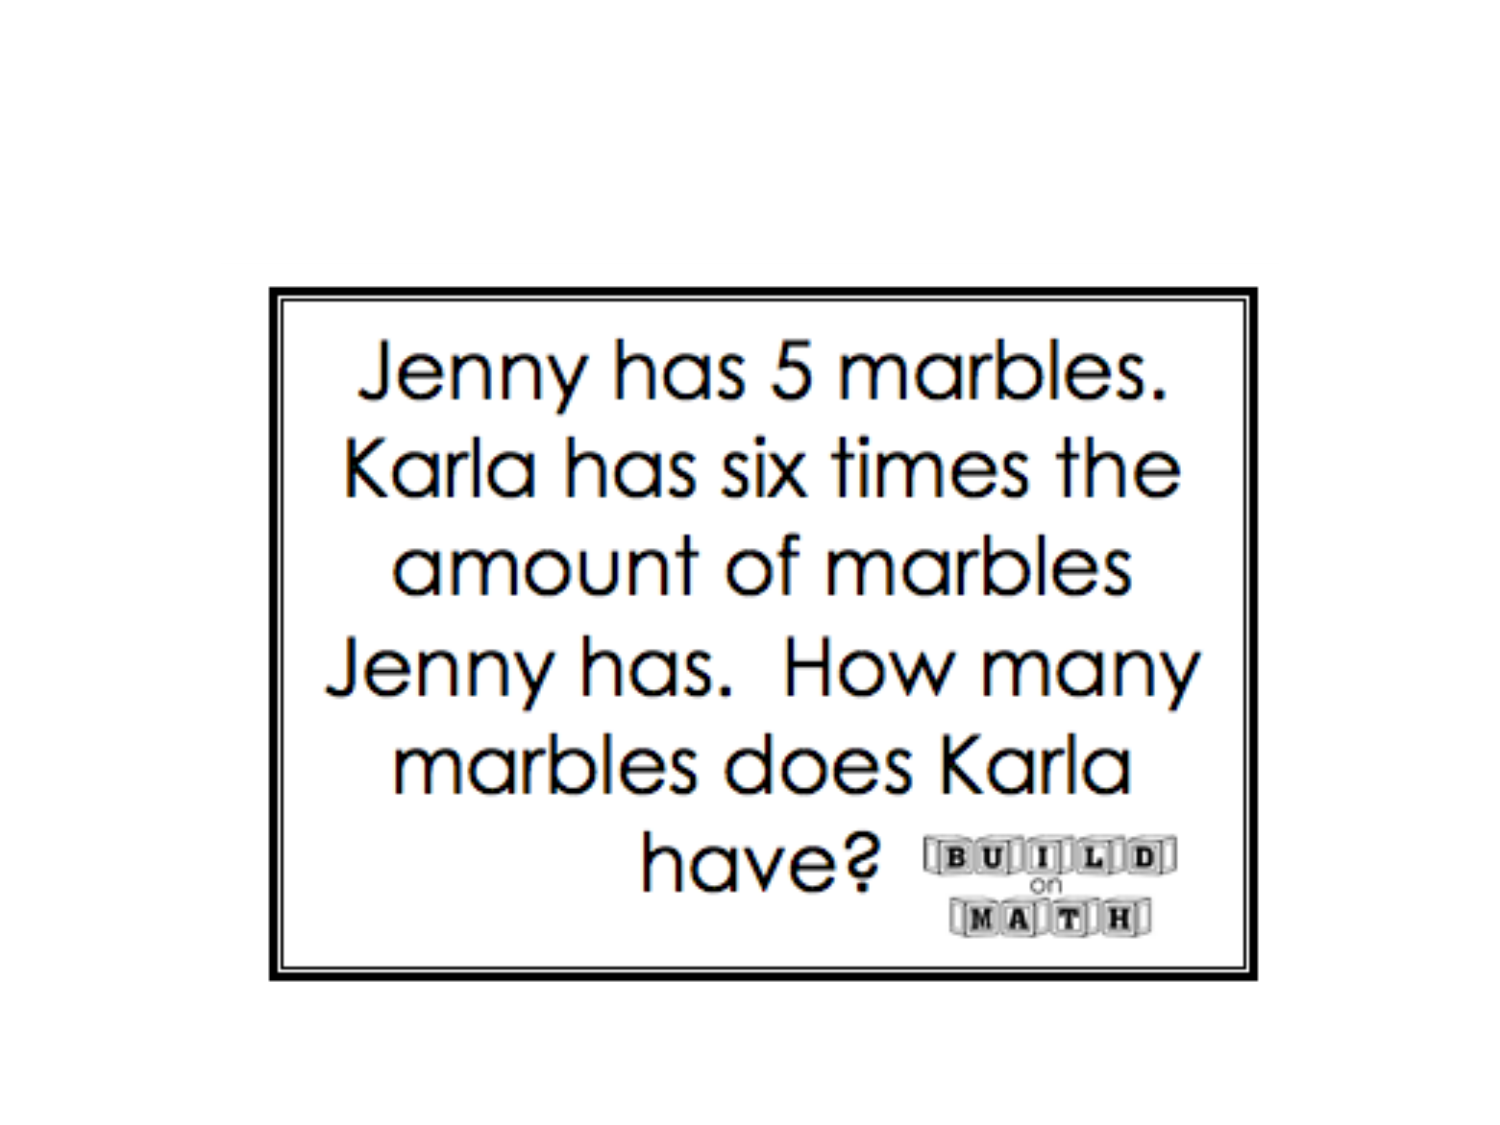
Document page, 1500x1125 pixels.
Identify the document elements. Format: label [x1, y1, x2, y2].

list [74, 262, 1426, 1006]
